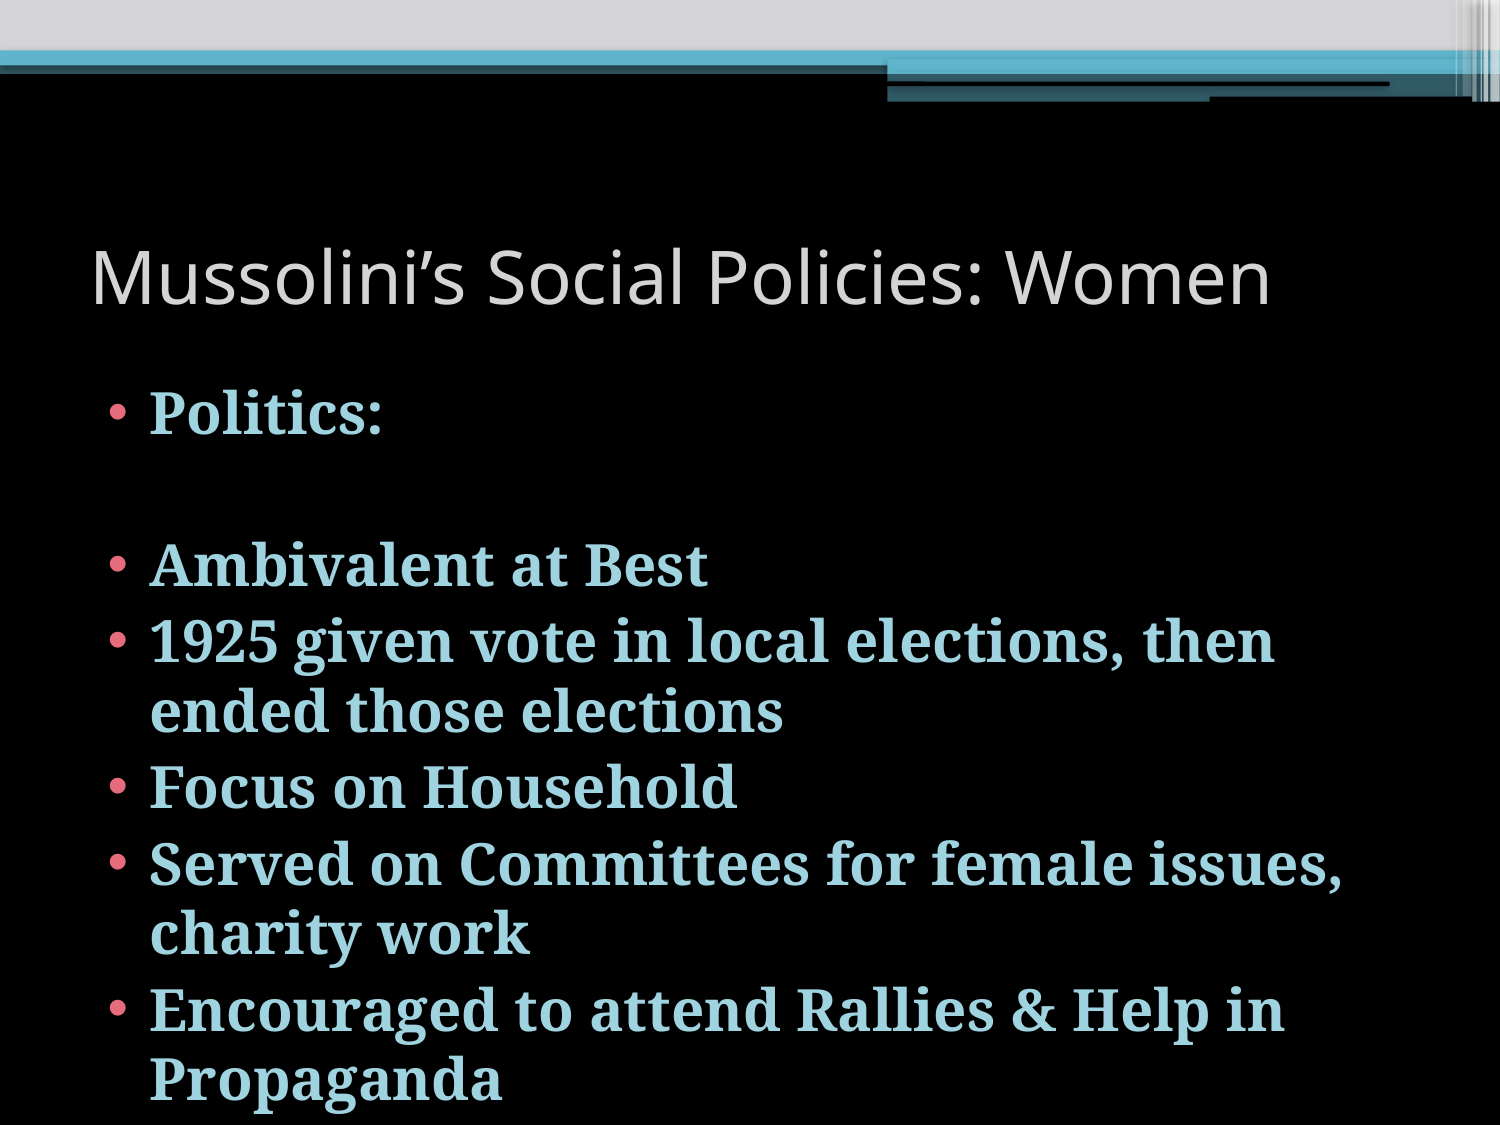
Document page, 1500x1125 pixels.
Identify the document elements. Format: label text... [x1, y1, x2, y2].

list Politics: Ambivalent at Best 1925 given vote in local elections, then ended those elections Focus on Household Served on Committees for female issues, charity work Encouraged to attend Rallies & Help in Propaganda [75, 368, 1425, 1125]
title Mussolini’s Social Policies: Women [75, 187, 1425, 363]
